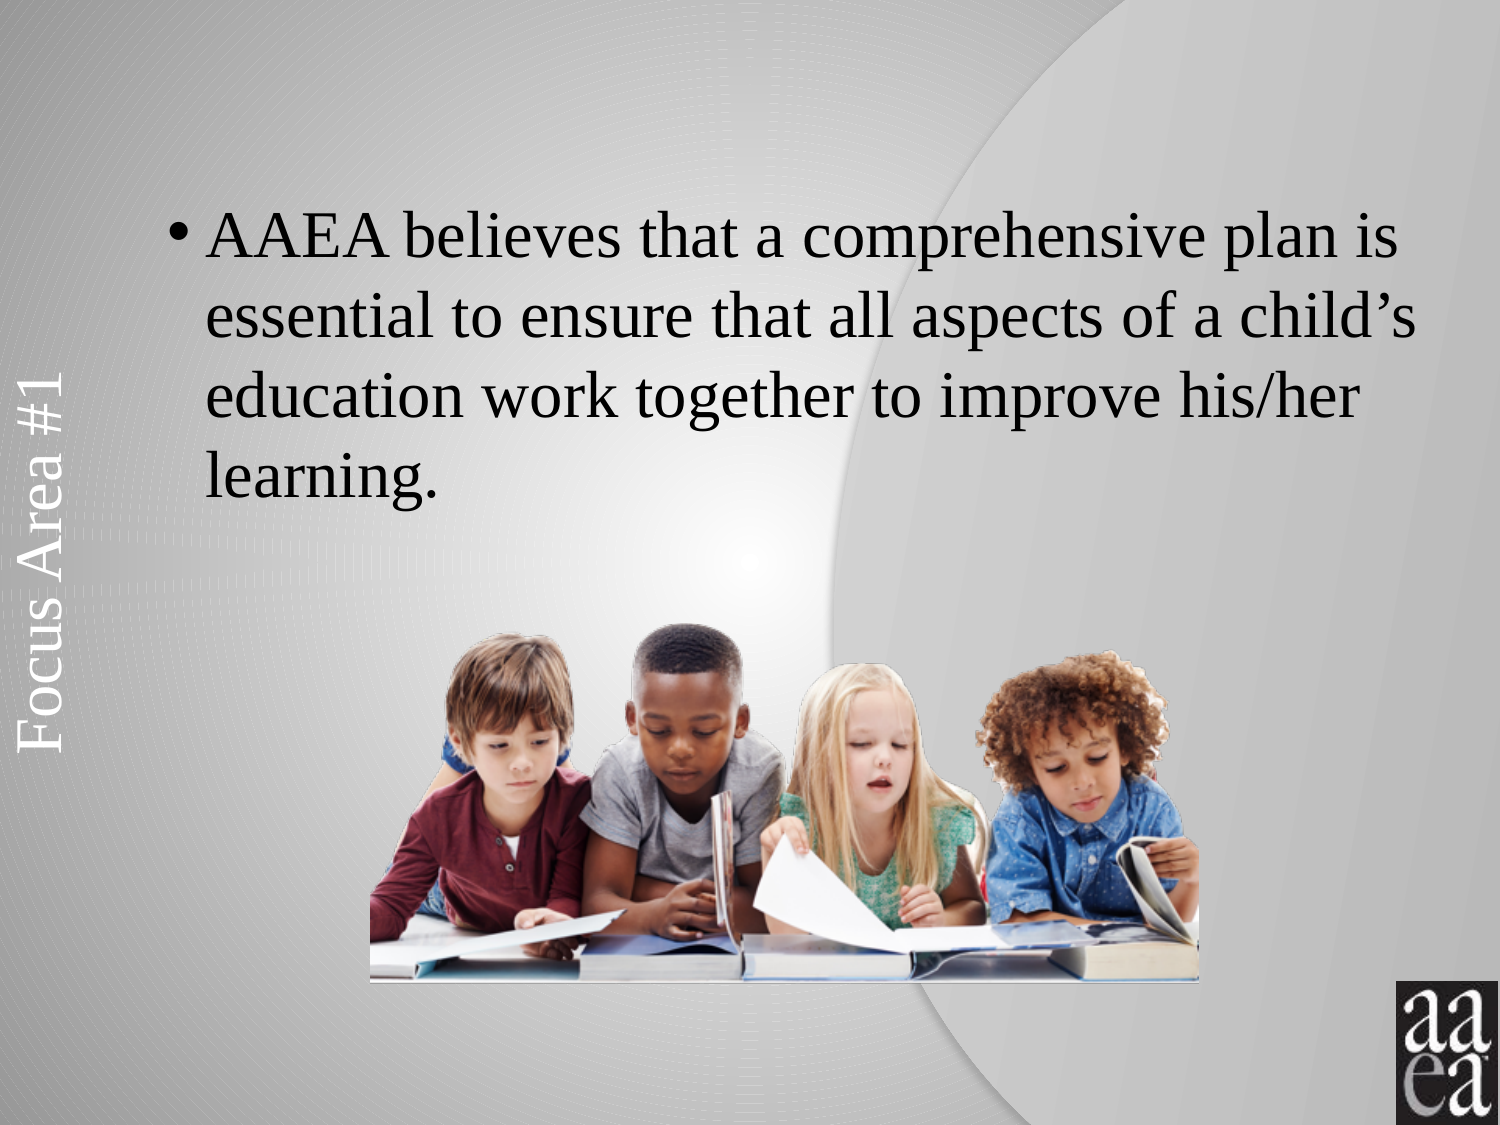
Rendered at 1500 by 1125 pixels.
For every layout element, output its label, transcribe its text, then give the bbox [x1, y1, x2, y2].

title Focus Area #1 [0, 140, 80, 985]
list AAEA believes that a comprehensive plan is essential to ensure that all aspects of a child’s education work together to improve his/her learning. [115, 175, 1500, 736]
picture [1396, 981, 1498, 1125]
picture [370, 623, 1199, 985]
